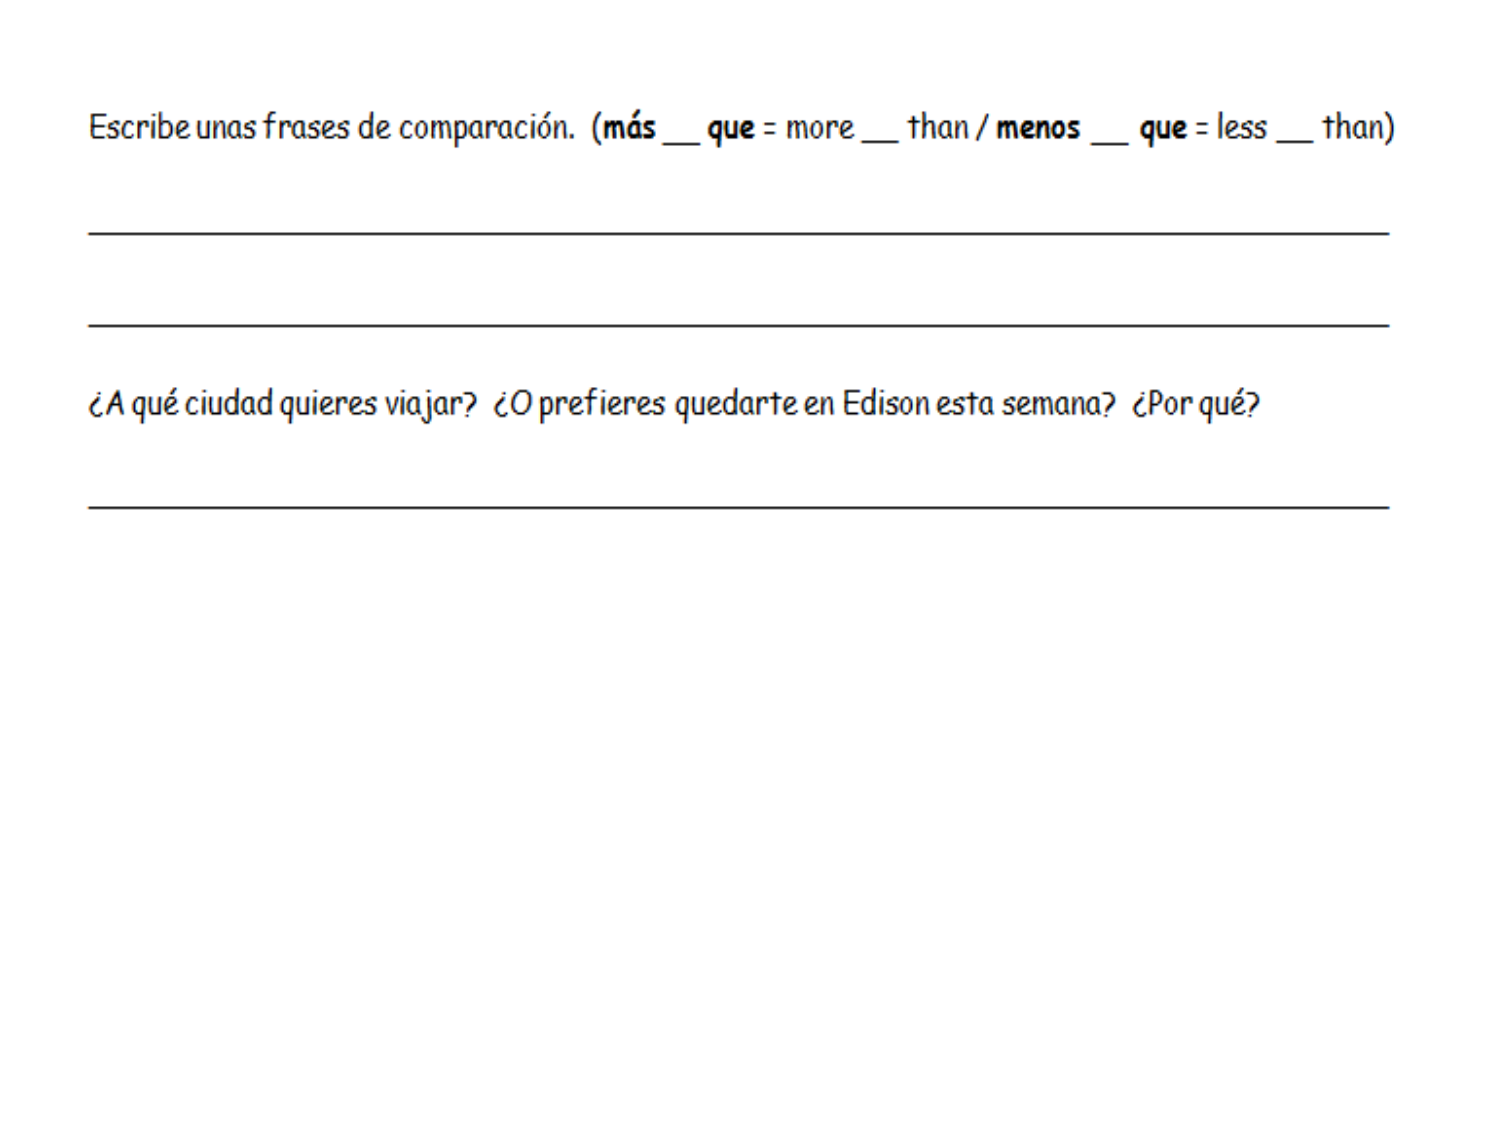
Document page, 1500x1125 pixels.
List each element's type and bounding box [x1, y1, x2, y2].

picture [62, 74, 1429, 551]
